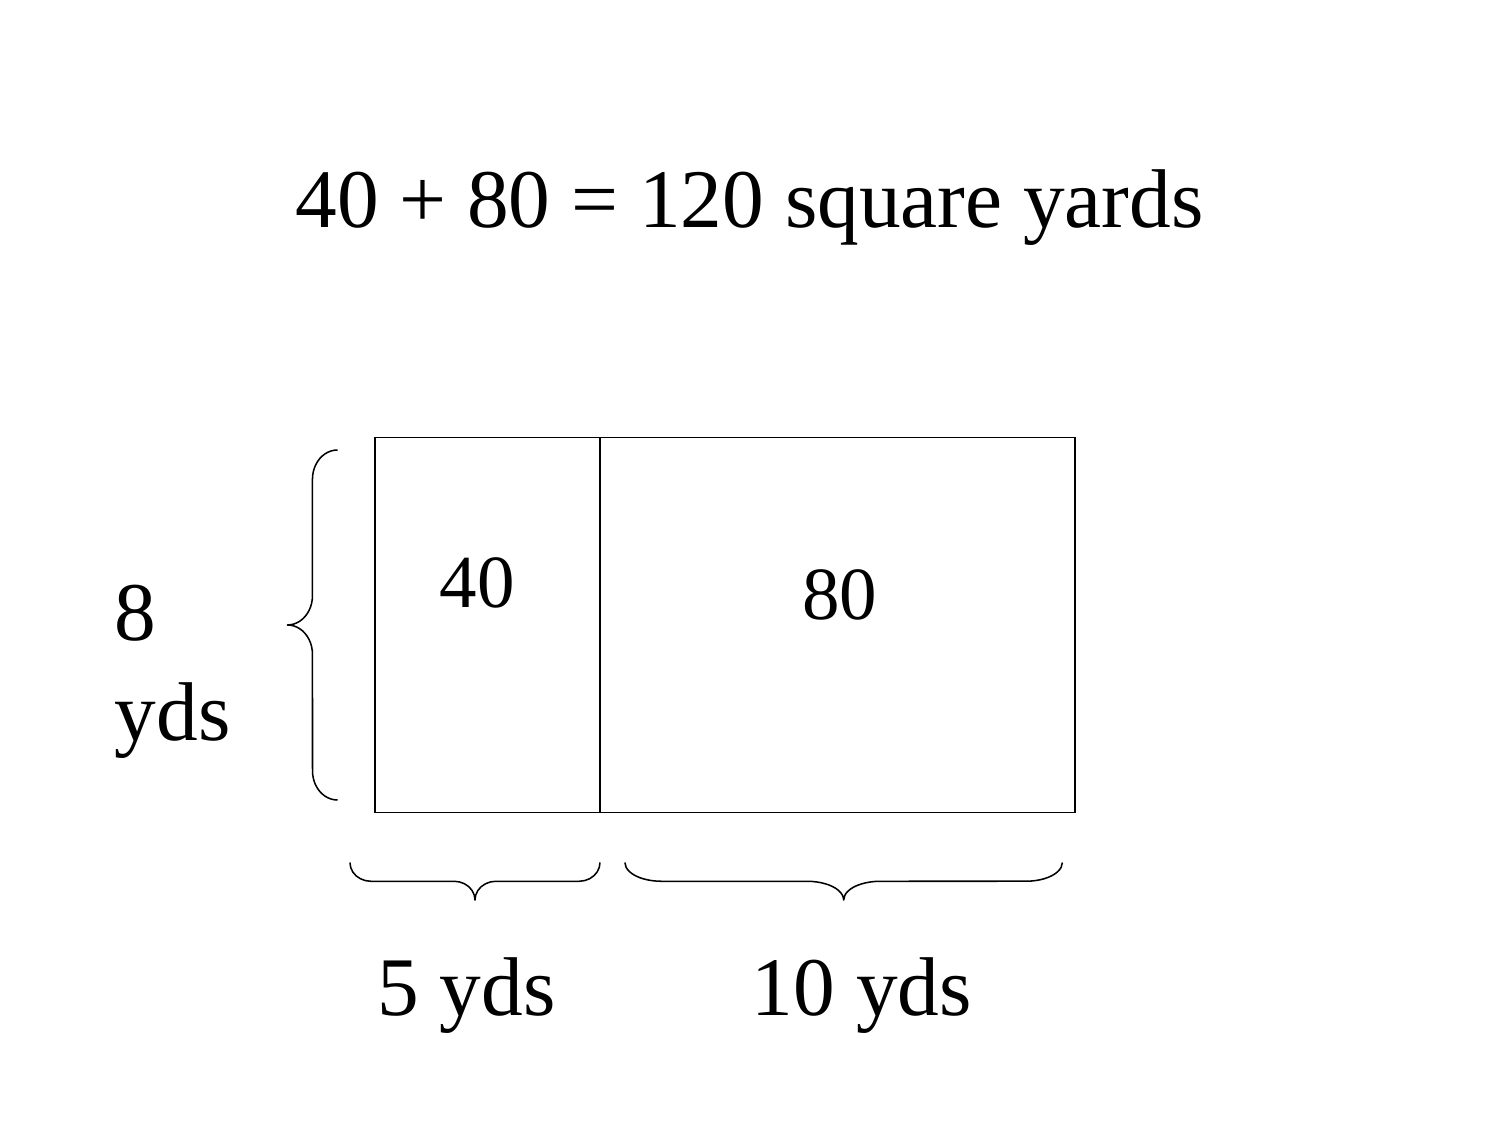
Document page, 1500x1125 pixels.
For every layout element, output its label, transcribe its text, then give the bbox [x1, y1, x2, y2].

text_box 5 yds [362, 924, 613, 1040]
text_box 40 + 80 = 120 square yards [112, 99, 1388, 288]
text_box 40 [387, 524, 575, 630]
text_box 80 [637, 537, 1038, 643]
text_box [349, 862, 601, 901]
text_box [624, 862, 1063, 901]
text_box 8 yds [99, 549, 288, 765]
text_box [374, 437, 600, 813]
text_box [287, 450, 338, 801]
text_box [600, 437, 1075, 813]
text_box 10 yds [674, 924, 1138, 1040]
